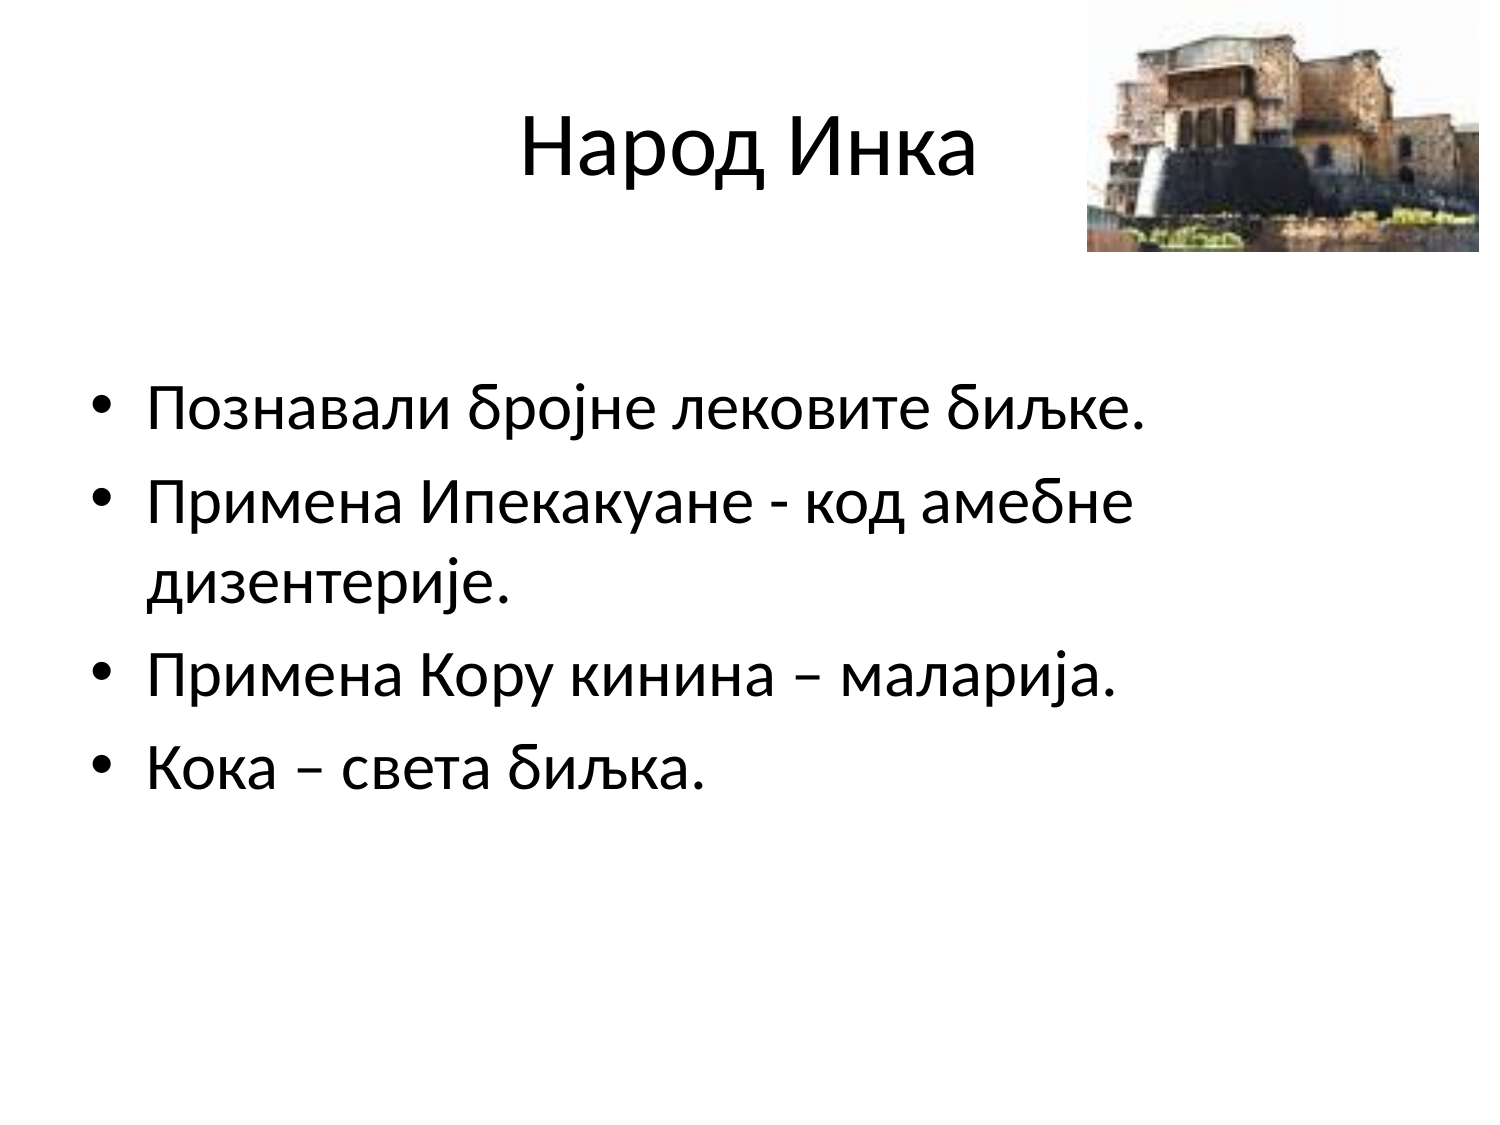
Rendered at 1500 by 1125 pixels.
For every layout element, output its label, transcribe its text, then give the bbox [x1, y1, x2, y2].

list Познавали бројне лековите биљке. Примена Ипекакуане - код амебне дизентерије. Примена Кору кинина – маларија. Кока – света биљка. [75, 262, 1425, 1005]
picture [1087, 0, 1479, 252]
title Народ Инка [75, 45, 1082, 233]
